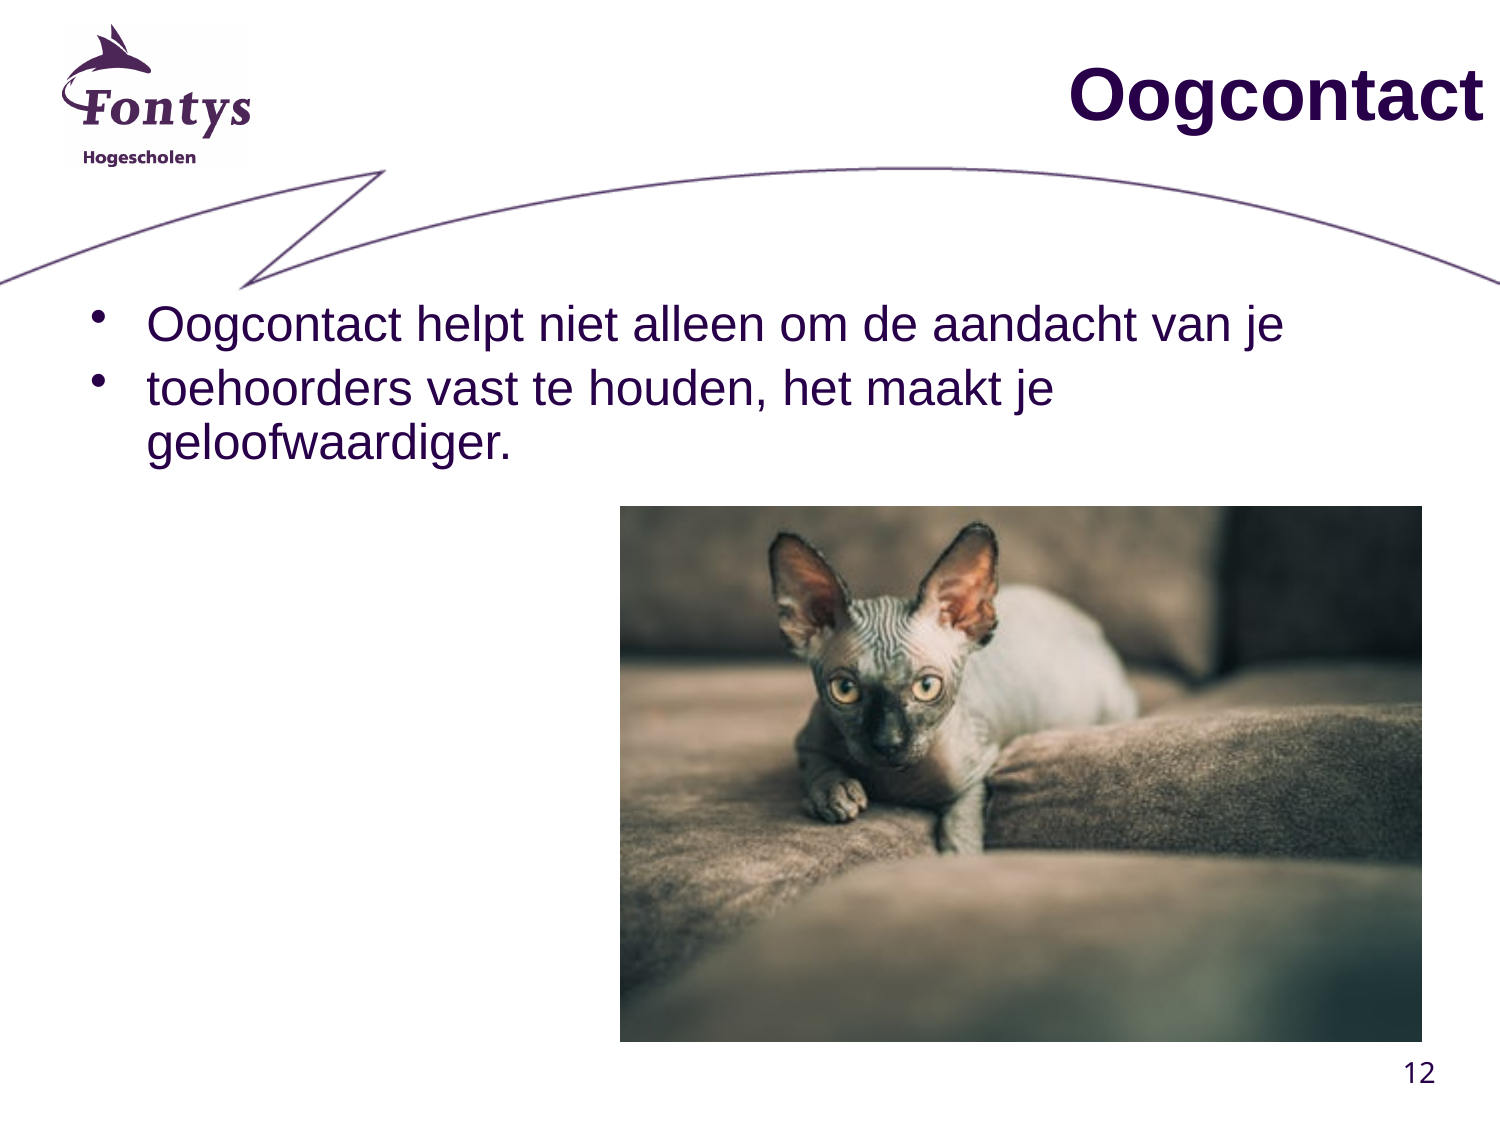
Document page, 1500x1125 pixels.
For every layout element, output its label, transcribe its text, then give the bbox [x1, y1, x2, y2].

list Oogcontact helpt niet alleen om de aandacht van je toehoorders vast te houden, het maakt je geloofwaardiger. [75, 290, 1425, 1047]
title Oogcontact [405, 0, 1500, 182]
picture [0, 0, 1500, 1112]
